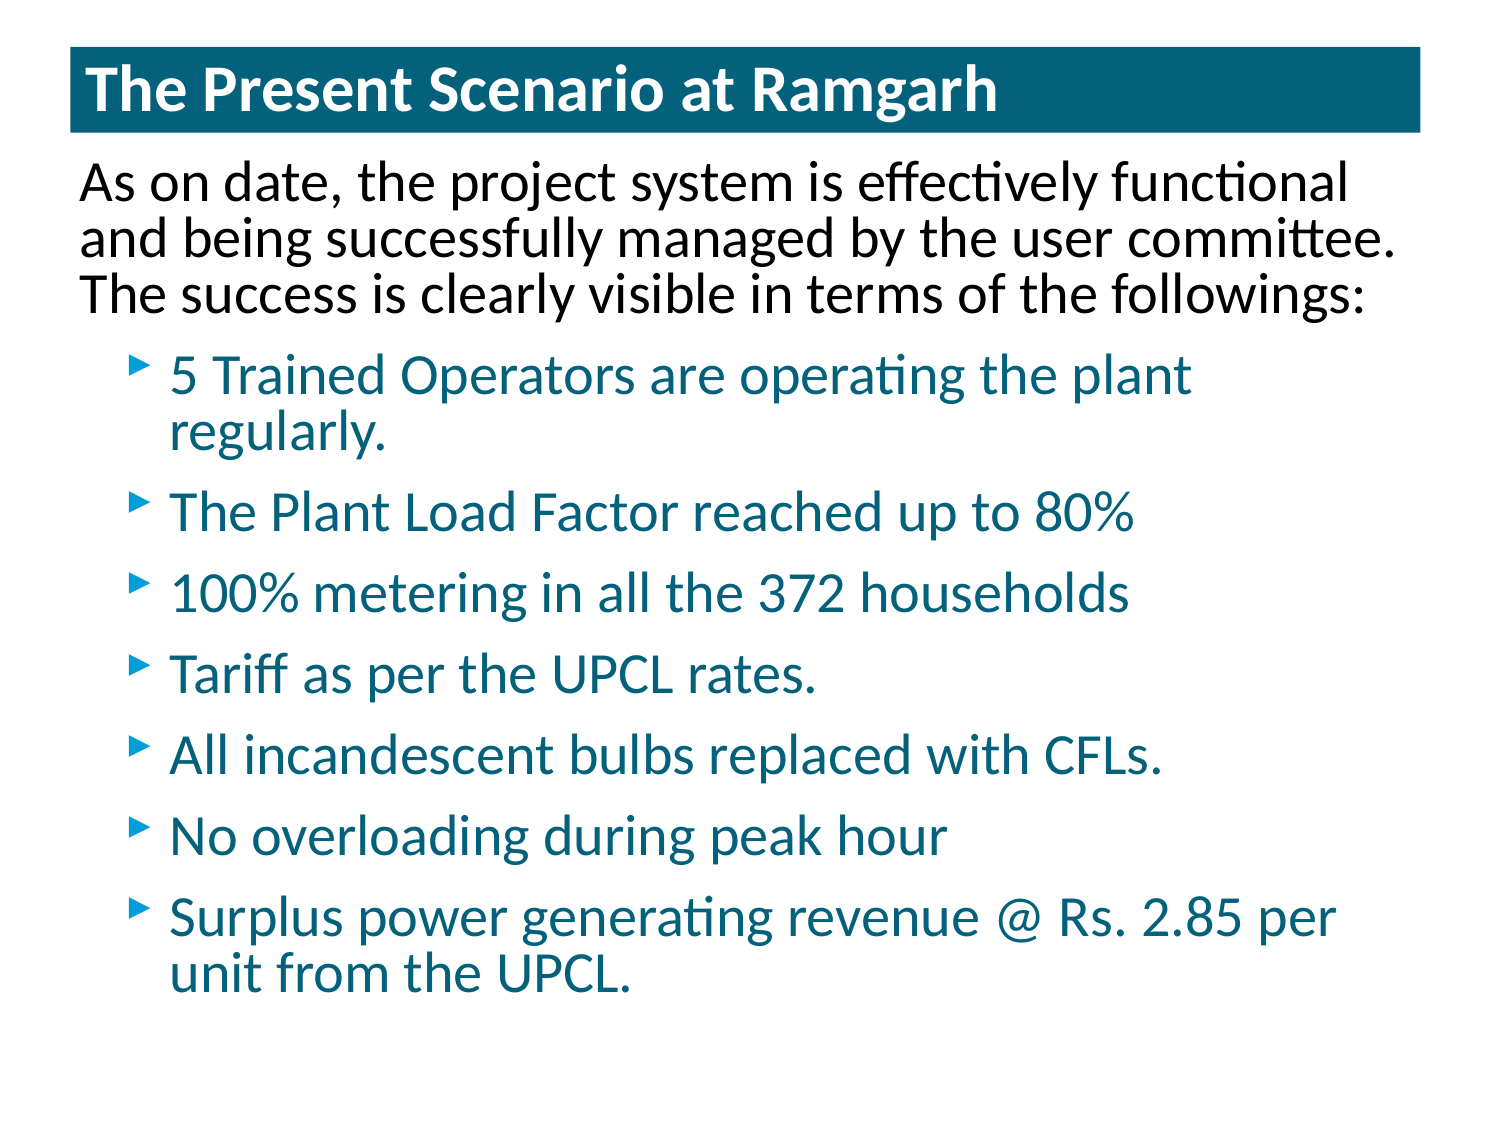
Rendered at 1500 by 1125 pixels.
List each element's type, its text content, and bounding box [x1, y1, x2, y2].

list As on date, the project system is effectively functional and being successfully managed by the user committee. The success is clearly visible in terms of the followings: 5 Trained Operators are operating the plant regularly. The Plant Load Factor reached up to 80% 100% metering in all the 372 households Tariff as per the UPCL rates. All incandescent bulbs replaced with CFLs. No overloading during peak hour Surplus power generating revenue @ Rs. 2.85 per unit from the UPCL. [64, 148, 1416, 1079]
title The Present Scenario at Ramgarh [70, 46, 1421, 133]
